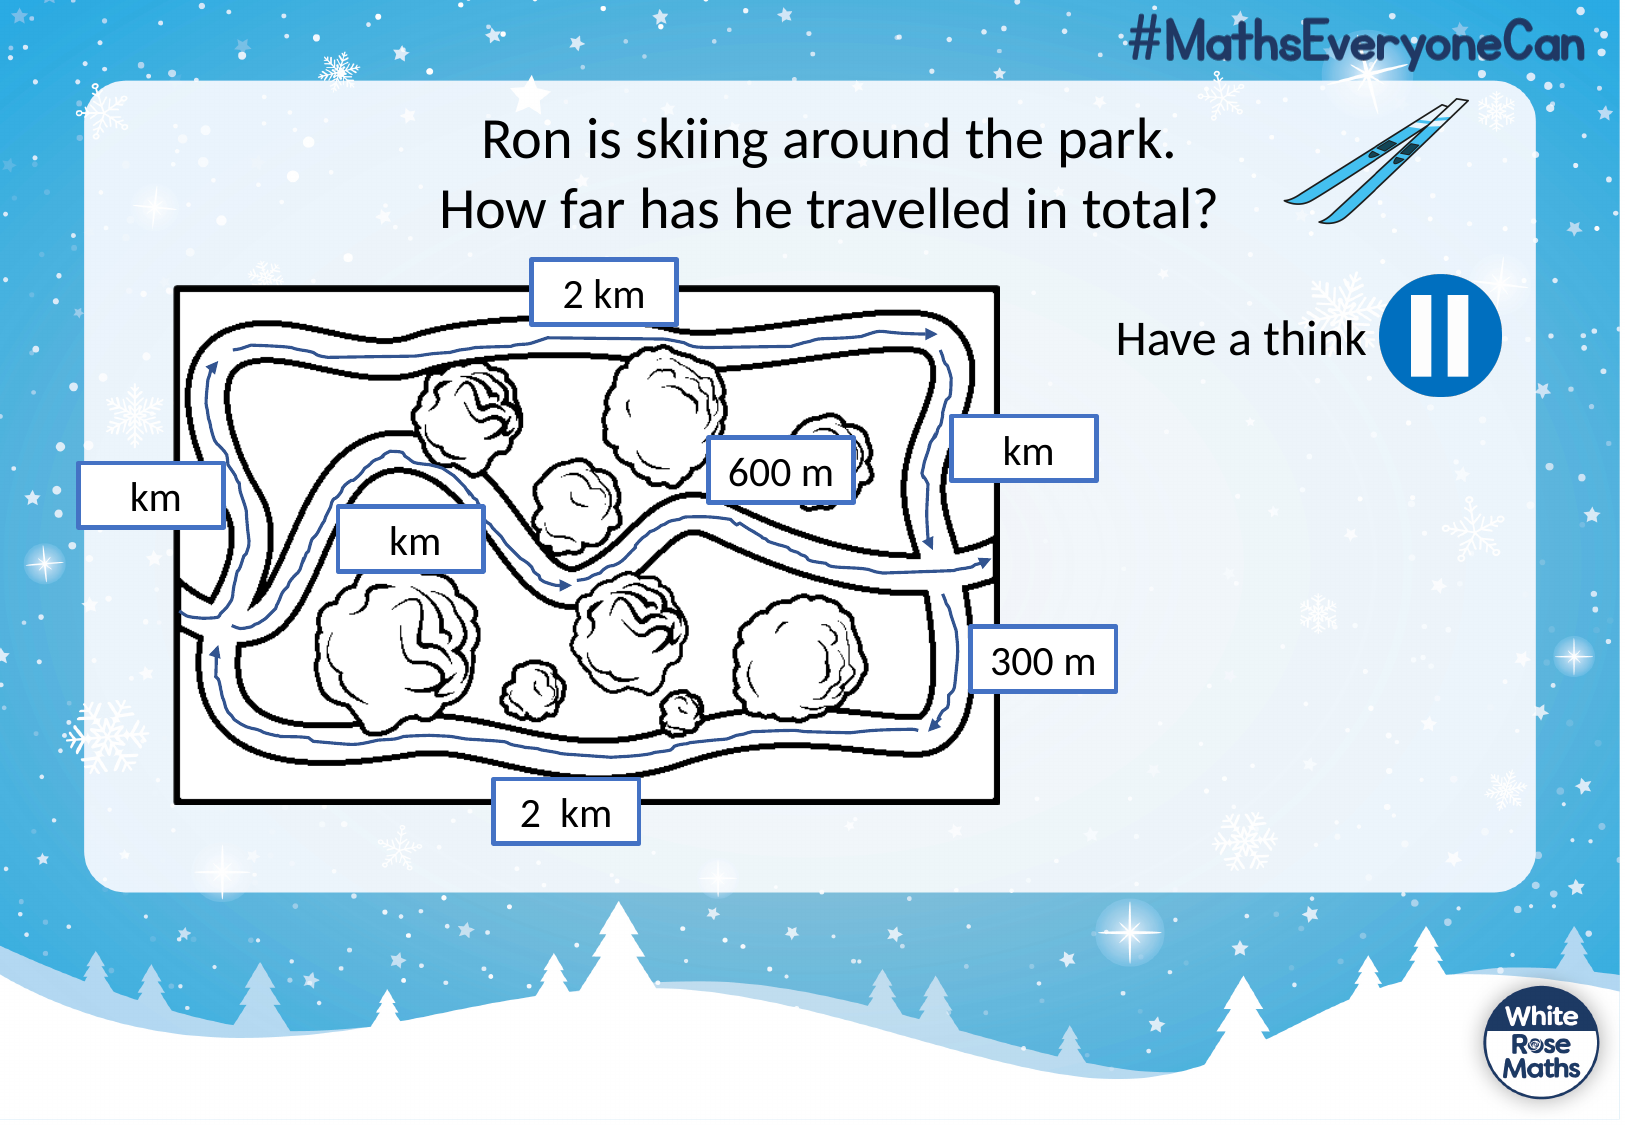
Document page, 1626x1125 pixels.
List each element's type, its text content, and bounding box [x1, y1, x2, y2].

text_box 2 km [531, 259, 677, 285]
picture [0, 0, 1626, 1125]
text_box Have a think [1100, 297, 1379, 373]
text_box Ron is skiing around the park. How far has he travelled in total? [155, 92, 1504, 318]
text_box 300 m [1000, 626, 1117, 692]
